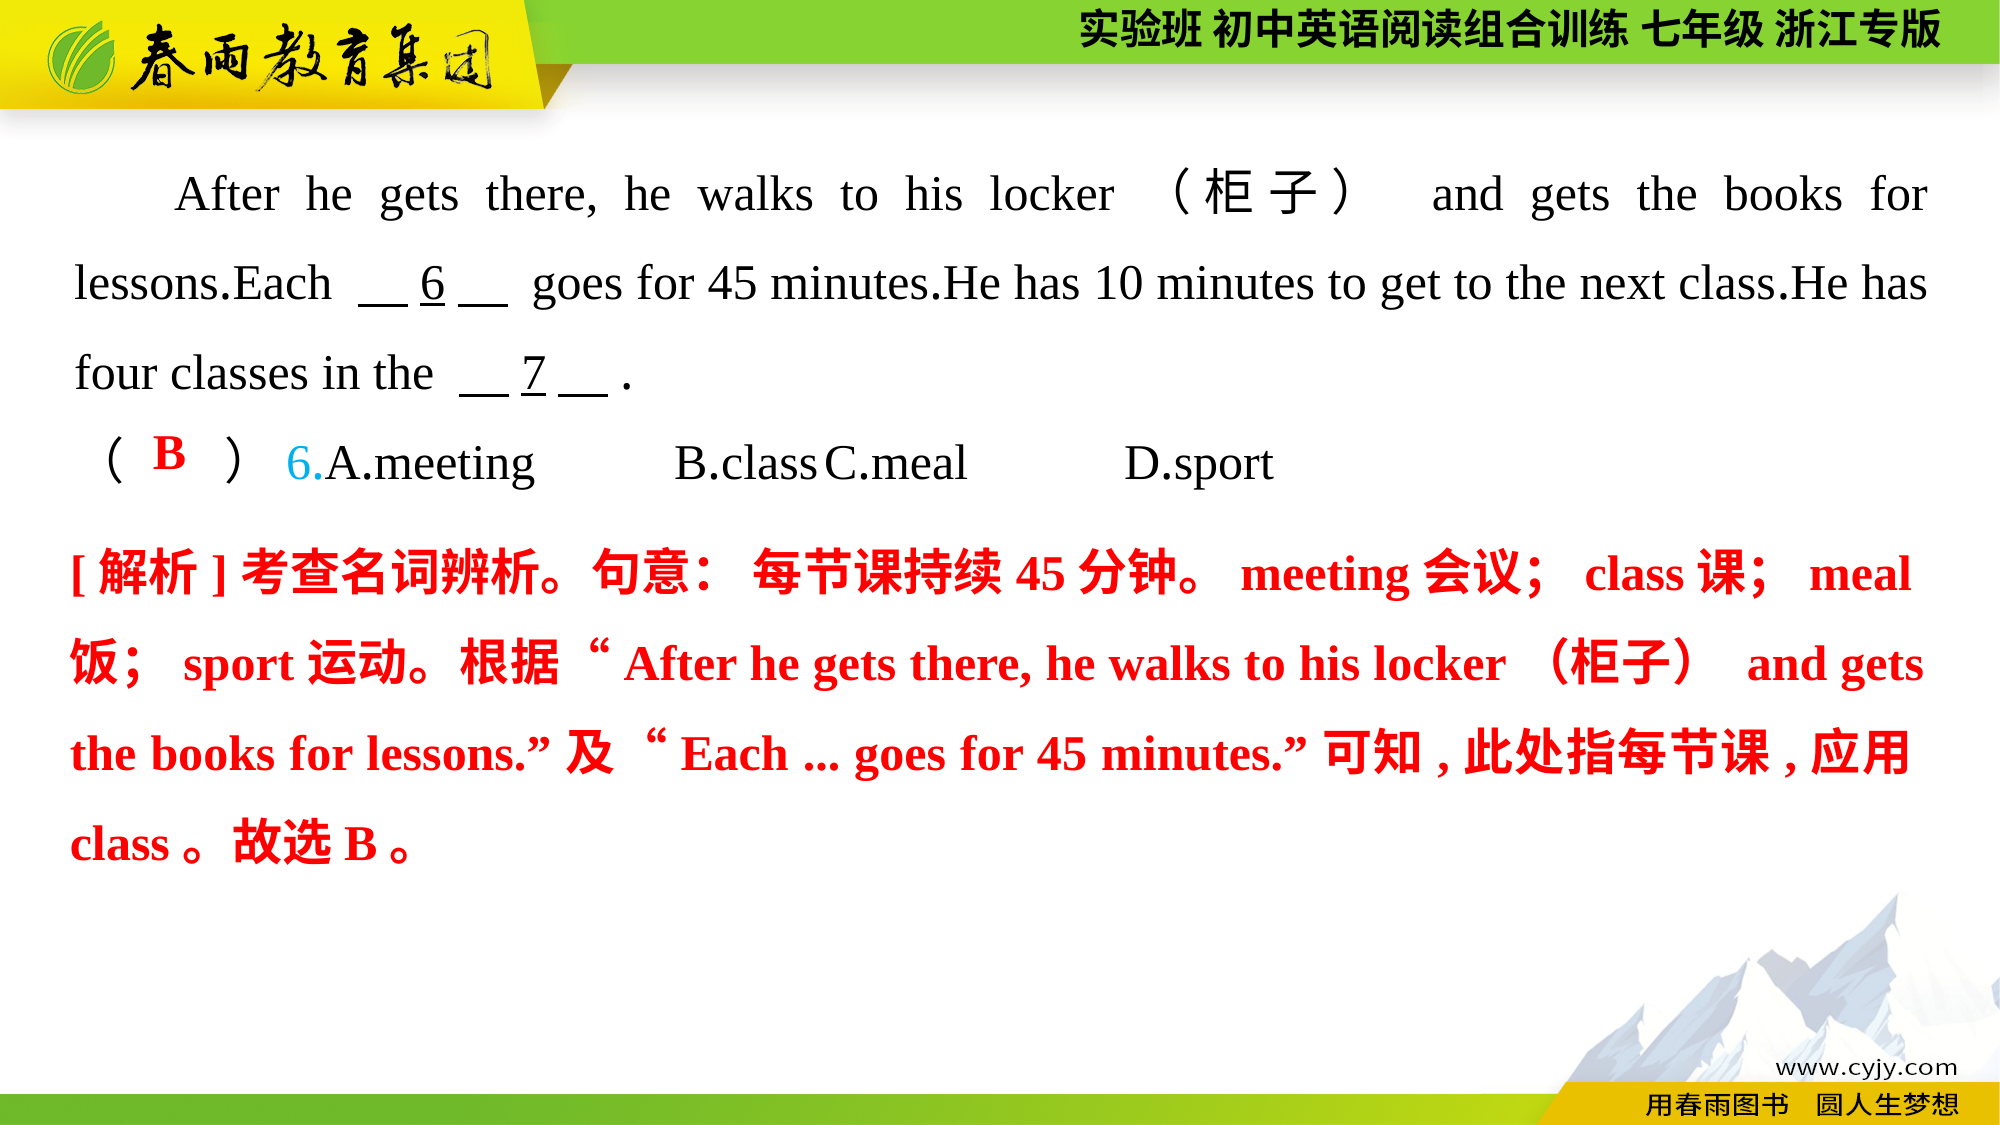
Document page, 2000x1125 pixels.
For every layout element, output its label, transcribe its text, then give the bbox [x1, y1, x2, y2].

list After he gets there, he walks to his locker（柜子） and gets the books for lessons.Each 6 goes for 45 minutes.He has 10 minutes to get to the next class.He has four classes in the 7 . （ ）6.A.meeting B.class C.meal D.sport [59, 122, 1944, 502]
text_box [解析]考查名词辨析。句意： 每节课持续45分钟。meeting会议；class课；meal饭；sport运动。根据“After he gets there, he walks to his locker（柜子） and gets the books for lessons.”及“Each ... goes for 45 minutes.”可知,此处指每节课,应用class。故选B。 [54, 502, 1939, 878]
text_box B [138, 411, 202, 487]
picture [0, 0, 2000, 1125]
